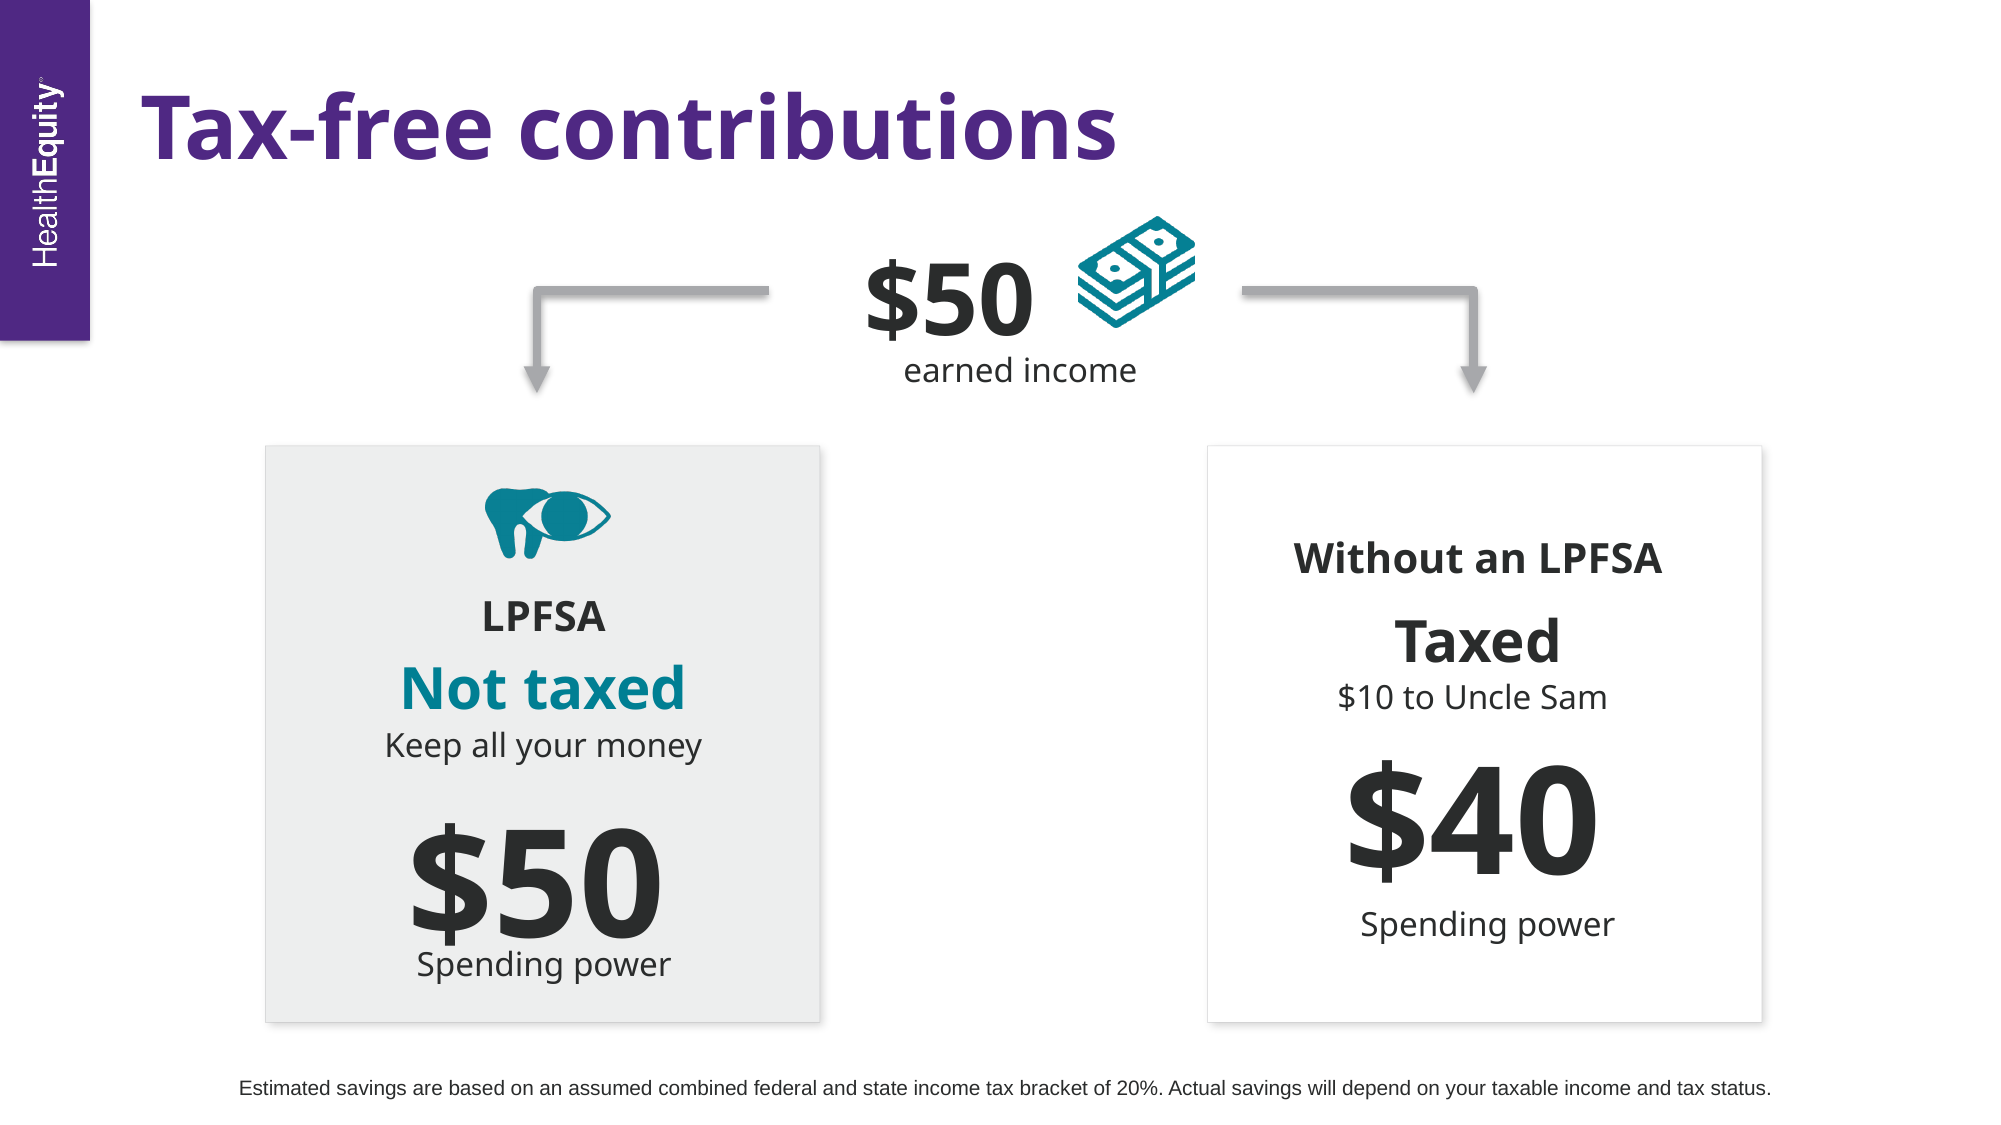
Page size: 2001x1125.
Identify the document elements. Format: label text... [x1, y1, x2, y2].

text_box earned income [827, 330, 1214, 397]
picture [1078, 216, 1195, 328]
picture [485, 488, 612, 559]
text_box Estimated savings are based on an assumed combined federal and state income tax bracket of 20%. Actual savings will depend on your taxable income and tax status. [223, 1067, 1879, 1107]
text_box $50 [811, 192, 1088, 364]
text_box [265, 445, 821, 1023]
text_box [530, 290, 769, 394]
text_box [1242, 290, 1480, 394]
title Tax-free contributions [140, 60, 1918, 171]
picture [33, 78, 64, 266]
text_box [1188, 445, 1763, 1023]
